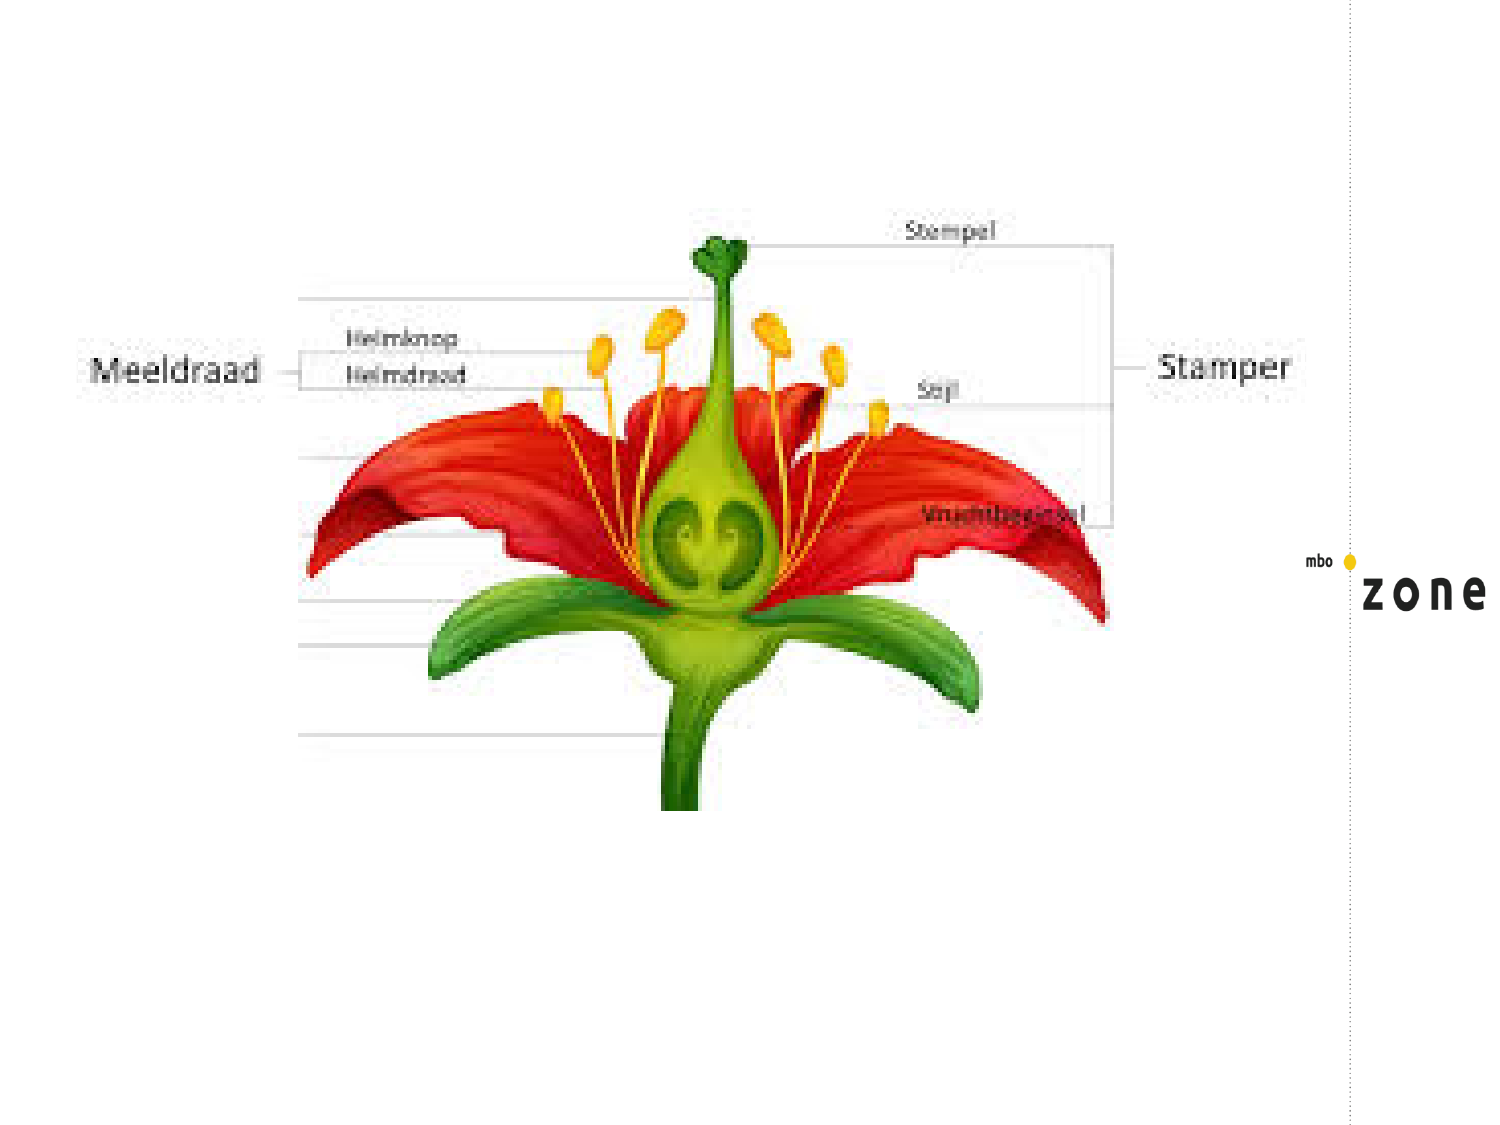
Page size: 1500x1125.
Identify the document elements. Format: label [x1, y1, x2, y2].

picture [1197, 0, 1500, 1125]
list [76, 208, 1307, 811]
